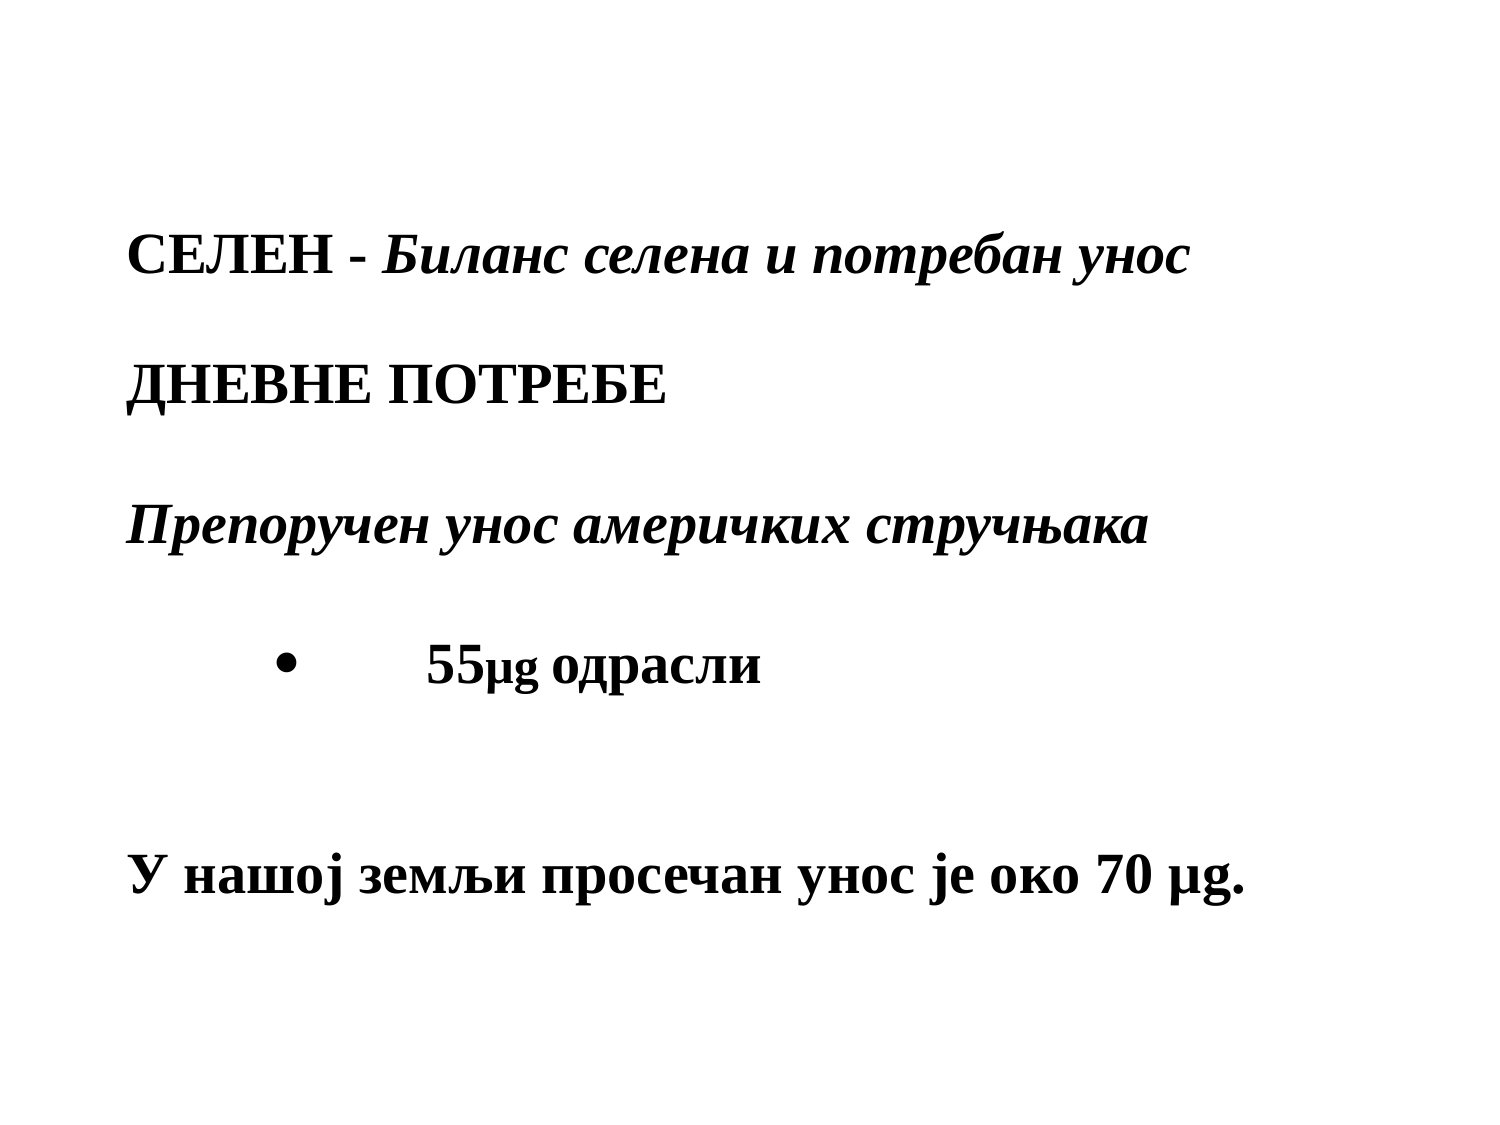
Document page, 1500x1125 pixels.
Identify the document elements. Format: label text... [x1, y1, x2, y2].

text_box СЕЛЕН - Биланс селена и потребан унос ДНЕВНЕ ПОТРЕБЕ Препоручен унос америчких стручњака · 55μg одрасли У нашој земљи просечан унос је око 70 μg. [112, 208, 1400, 913]
